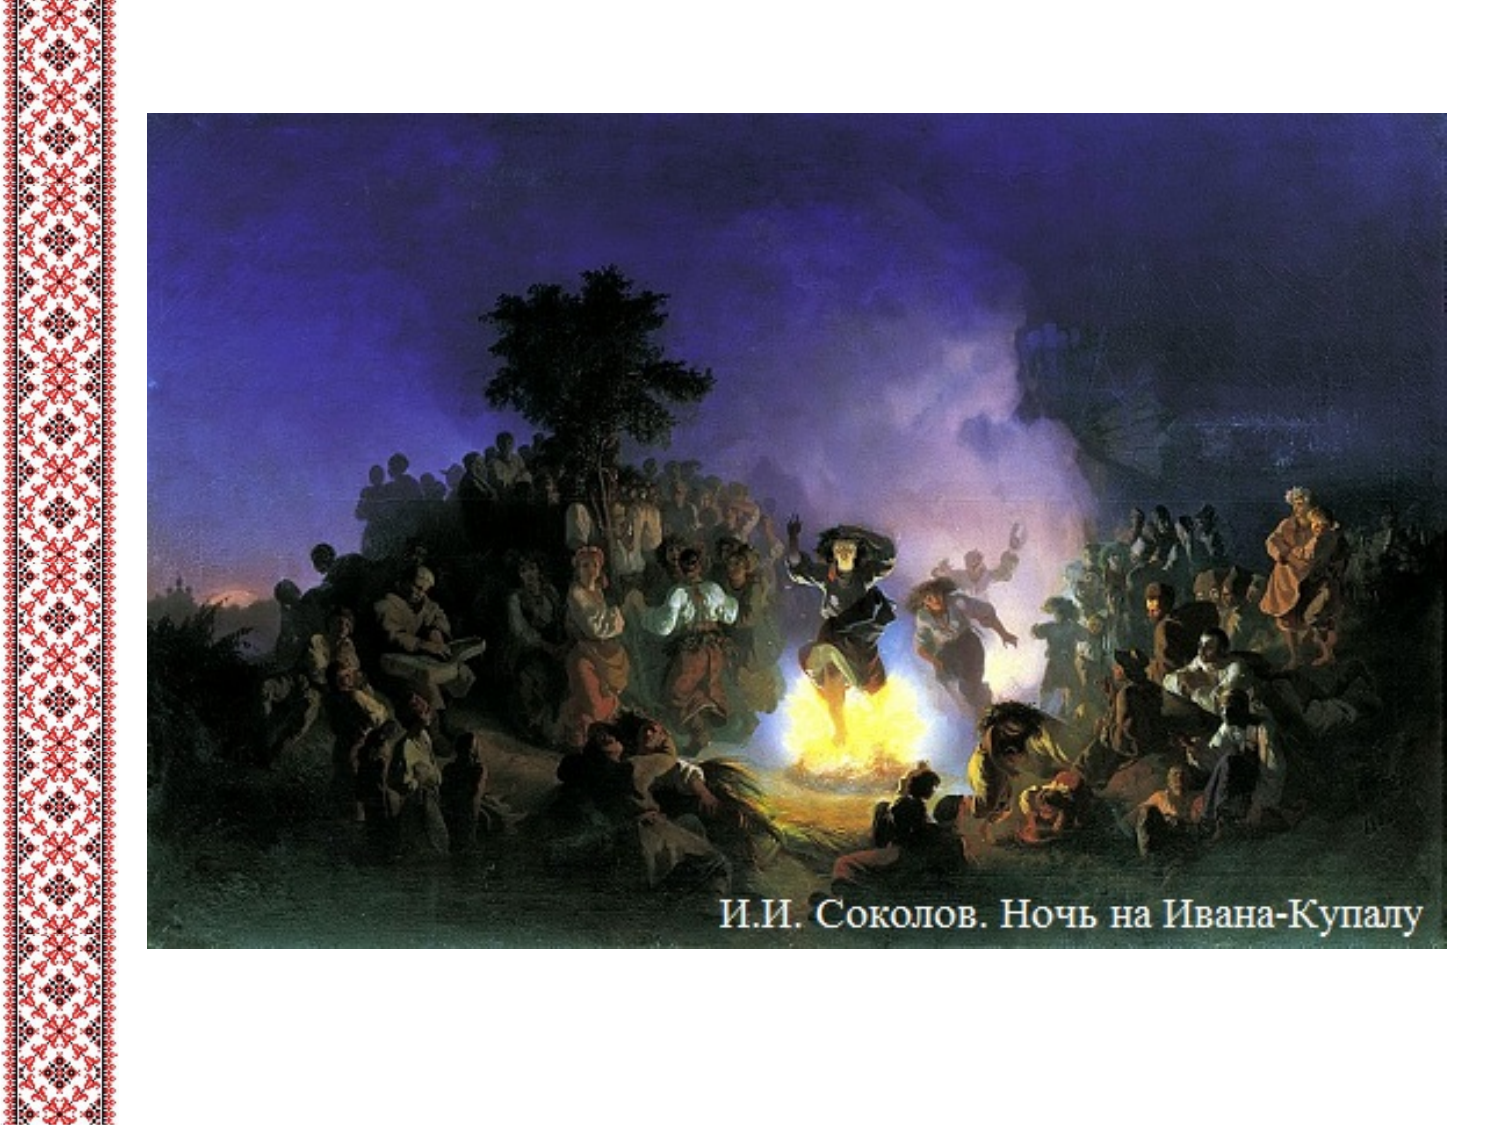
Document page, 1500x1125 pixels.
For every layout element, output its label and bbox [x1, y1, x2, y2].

picture [0, 935, 155, 1124]
picture [0, 0, 1448, 950]
